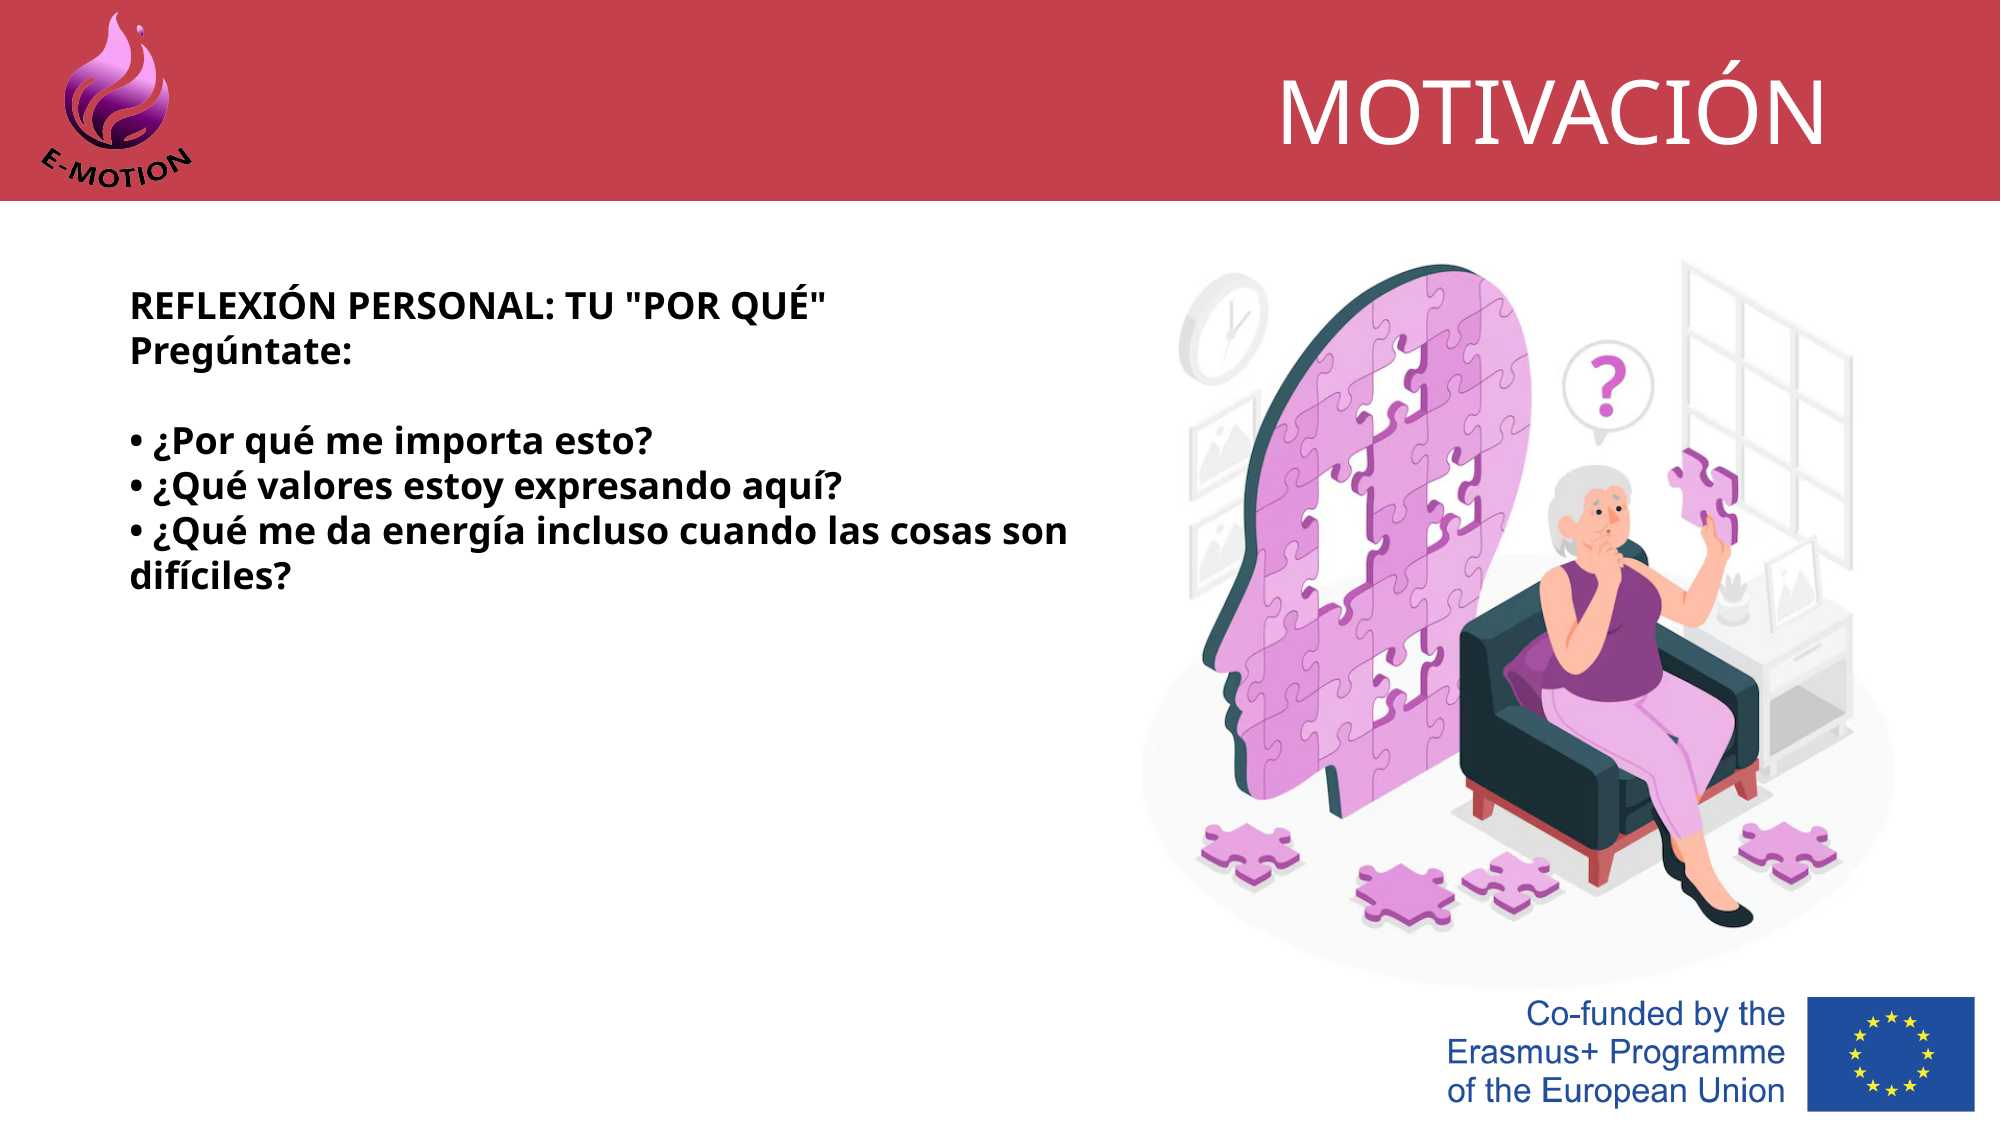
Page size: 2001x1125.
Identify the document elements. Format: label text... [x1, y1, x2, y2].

text_box REFLEXIÓN PERSONAL: TU "POR QUÉ" Pregúntate: • ¿Por qué me importa esto? • ¿Qué valores estoy expresando aquí? • ¿Qué me da energía incluso cuando las cosas son difíciles? [114, 274, 1128, 605]
picture [0, 0, 253, 247]
picture [1132, 222, 1904, 994]
text_box MOTIVACIÓN [587, 48, 1846, 324]
